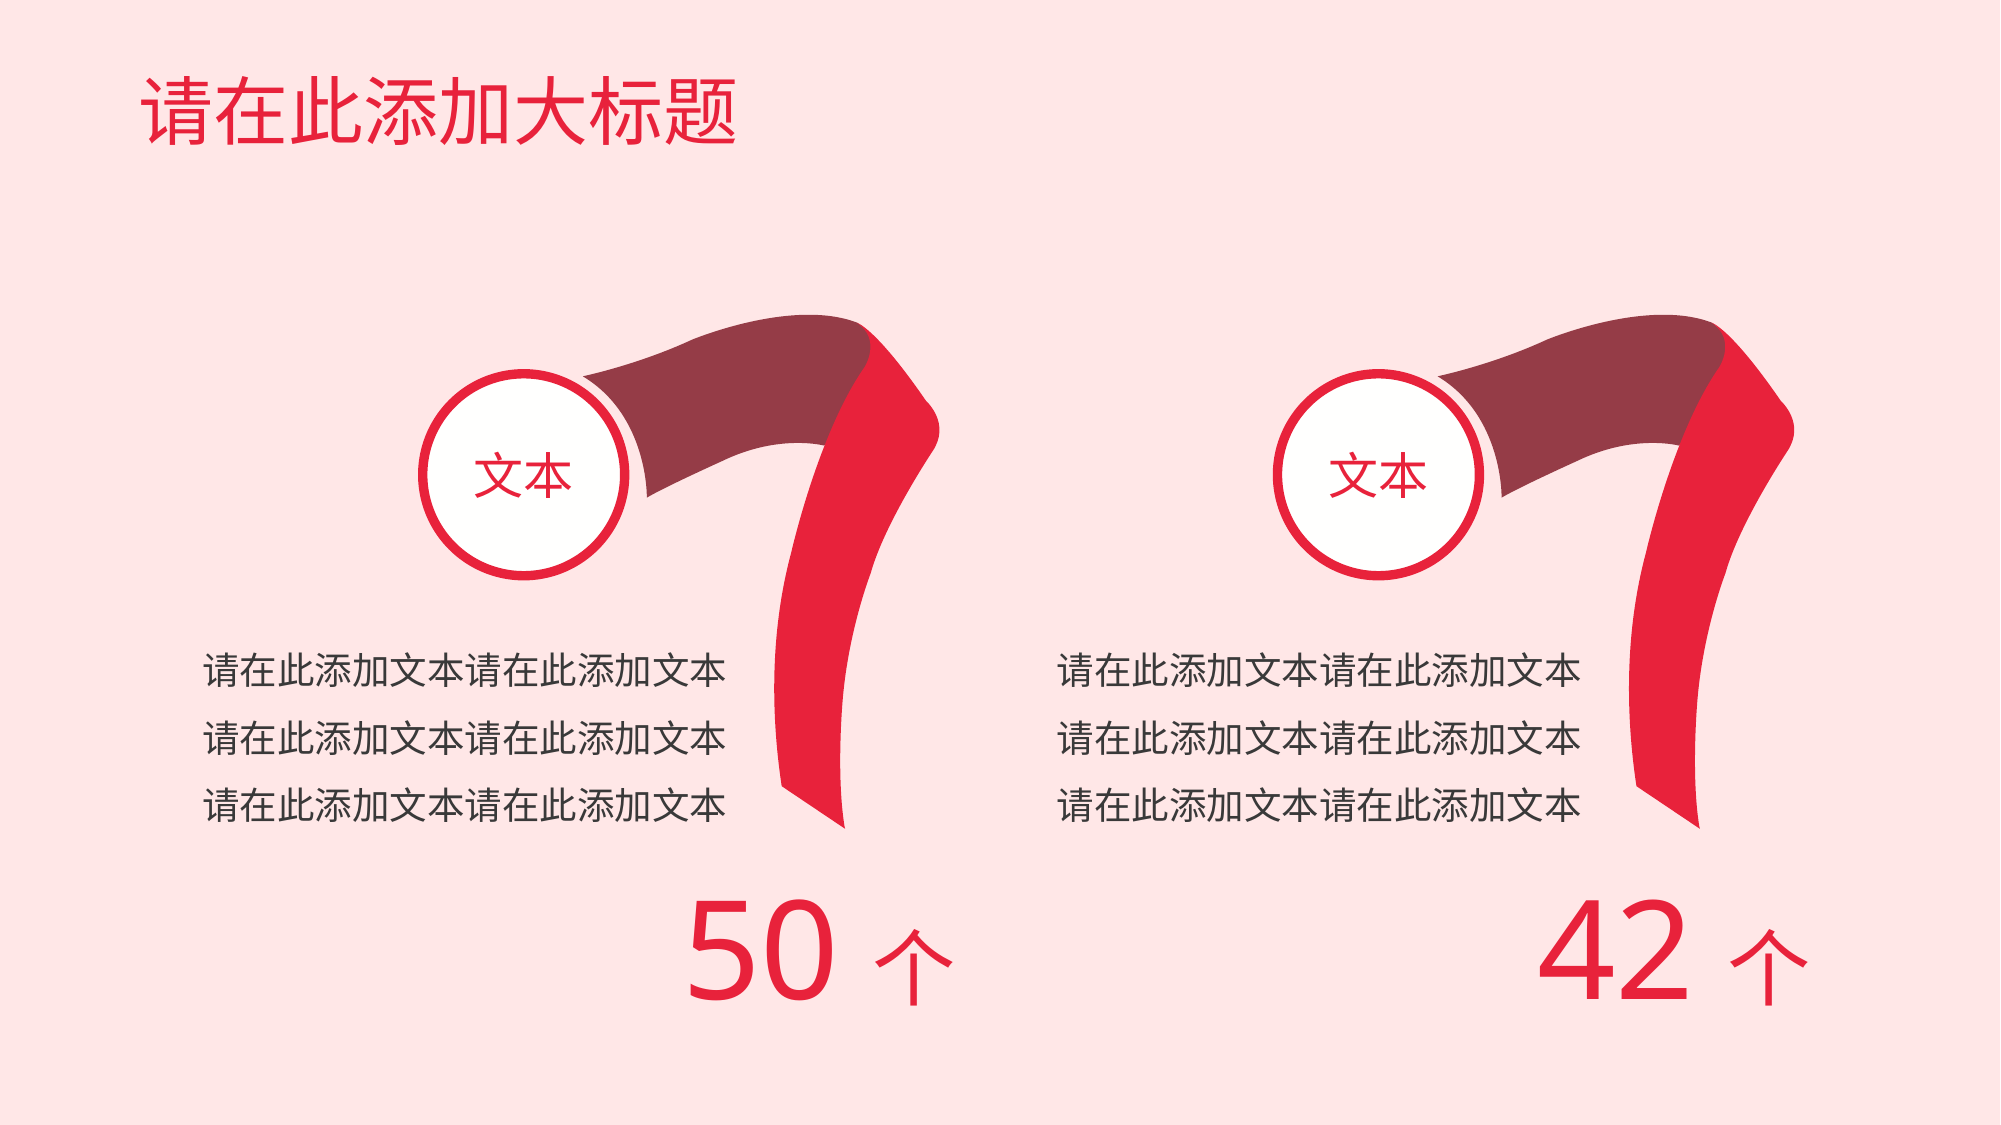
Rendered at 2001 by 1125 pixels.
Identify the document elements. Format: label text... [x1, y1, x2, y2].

text_box [774, 322, 940, 829]
text_box 文本 [1276, 372, 1481, 577]
text_box [1434, 313, 1725, 500]
text_box 请在此添加文本请在此添加文本请在此添加文本请在此添加文本请在此添加文本请在此添加文本 [1042, 617, 1606, 835]
text_box [580, 313, 870, 500]
text_box 42个 [1522, 854, 1826, 1035]
text_box 50个 [667, 854, 971, 1035]
text_box [1628, 322, 1795, 829]
title 请在此添加大标题 [123, 45, 1552, 185]
text_box 文本 [421, 372, 626, 577]
text_box 请在此添加文本请在此添加文本请在此添加文本请在此添加文本请在此添加文本请在此添加文本 [187, 617, 751, 835]
